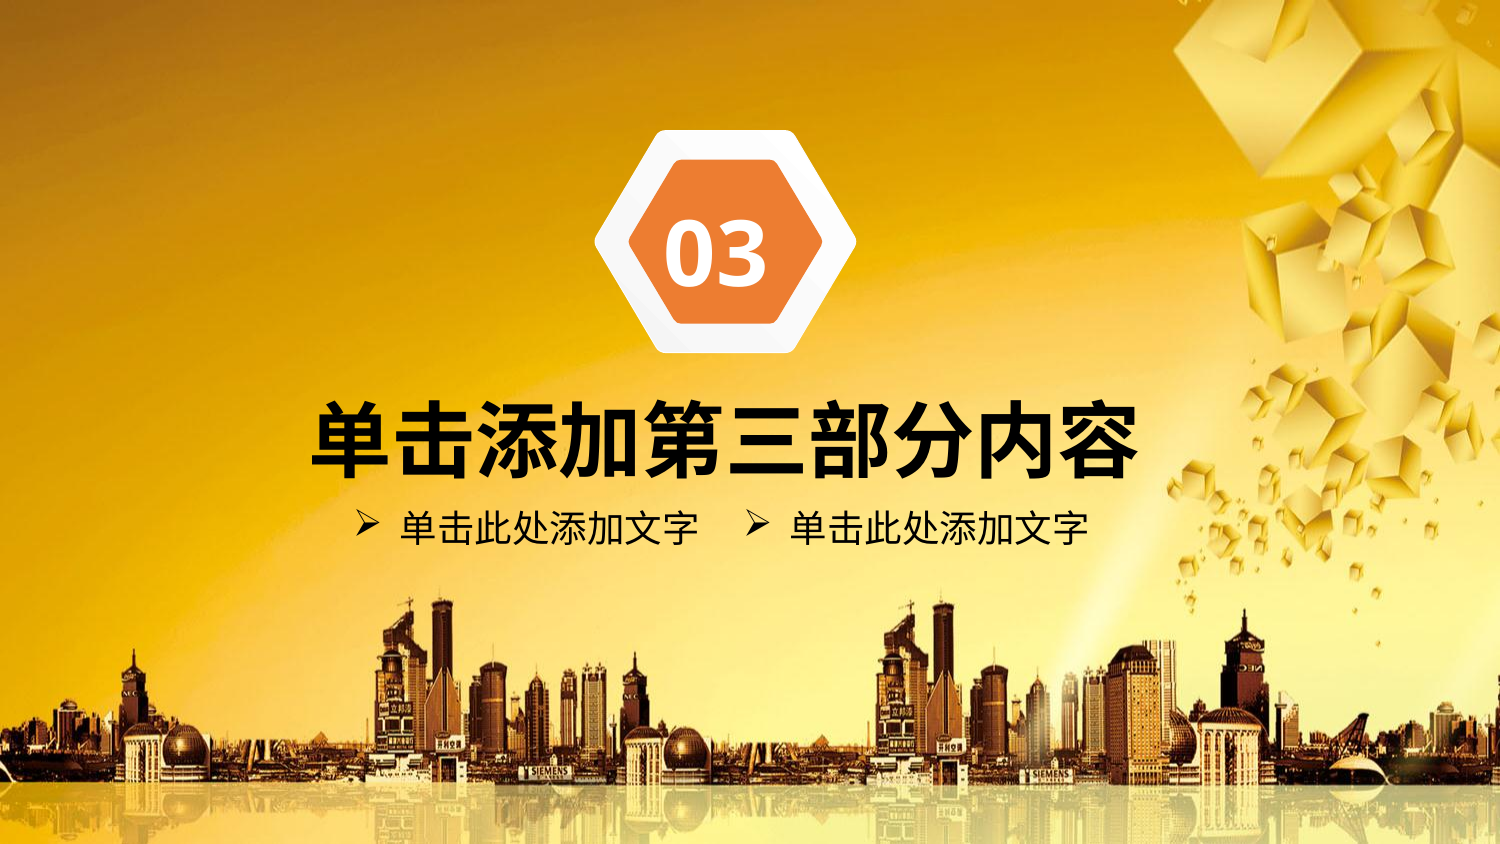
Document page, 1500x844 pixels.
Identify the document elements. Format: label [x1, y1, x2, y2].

picture [0, 0, 1500, 844]
text_box [593, 130, 857, 354]
